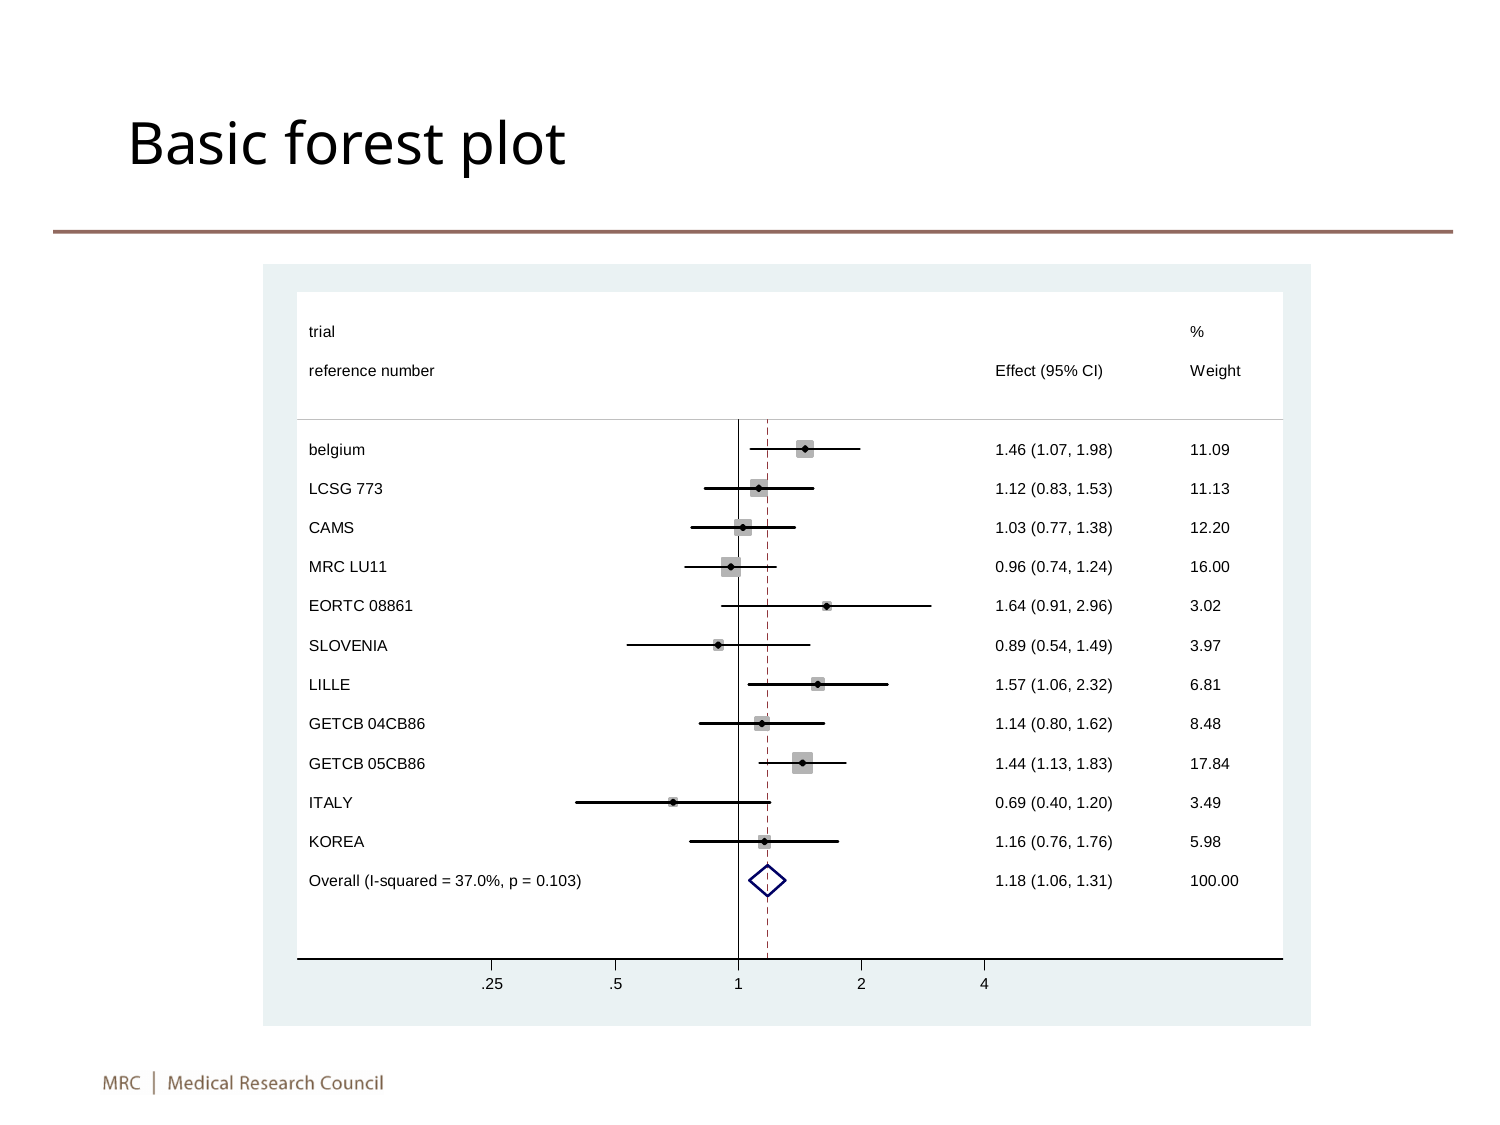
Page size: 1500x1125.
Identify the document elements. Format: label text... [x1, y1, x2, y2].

picture [100, 1070, 384, 1095]
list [253, 255, 1319, 1036]
title Basic forest plot [112, 75, 1397, 208]
